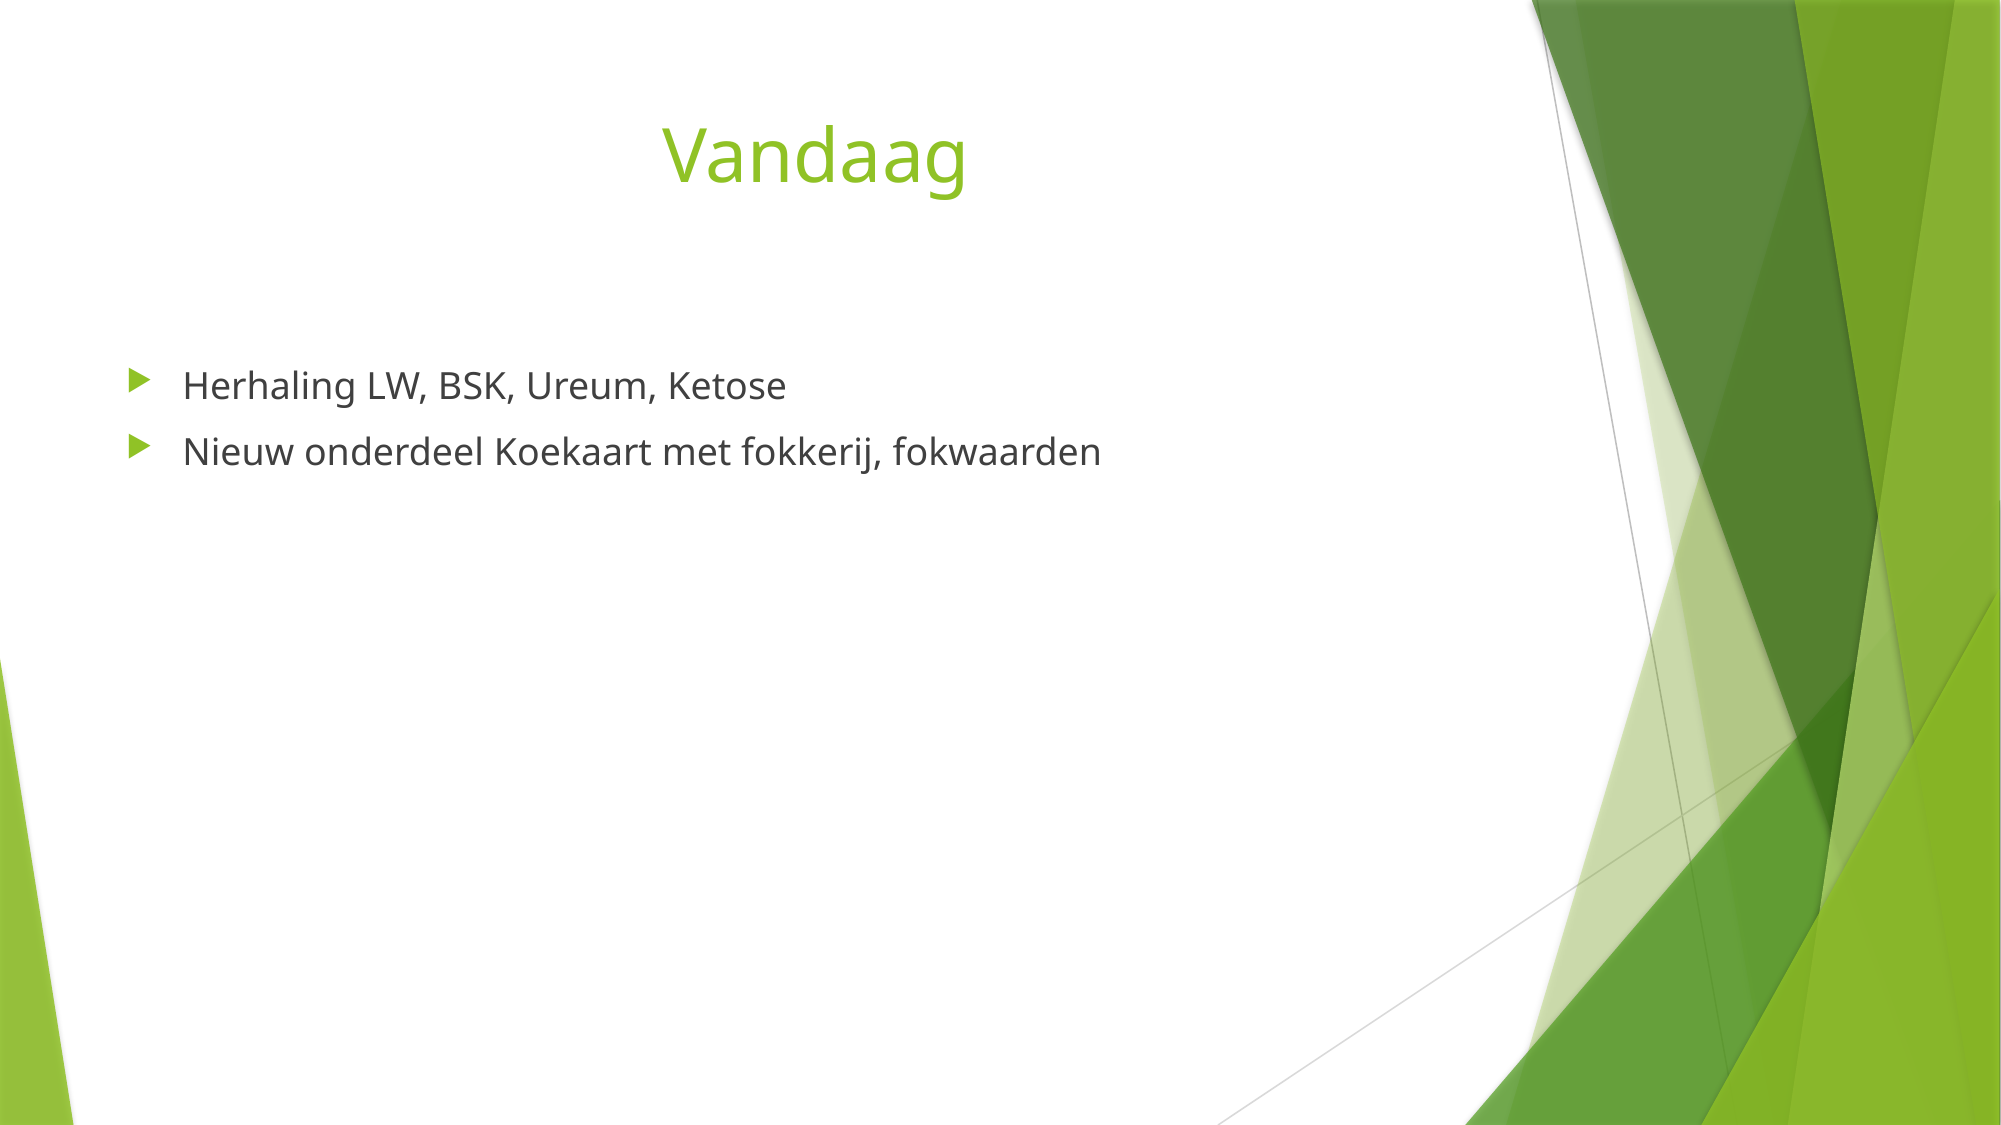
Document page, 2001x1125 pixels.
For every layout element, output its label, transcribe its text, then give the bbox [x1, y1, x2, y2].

title Vandaag [111, 99, 1522, 317]
list Herhaling LW, BSK, Ureum, Ketose Nieuw onderdeel Koekaart met fokkerij, fokwaarden [111, 354, 1522, 992]
